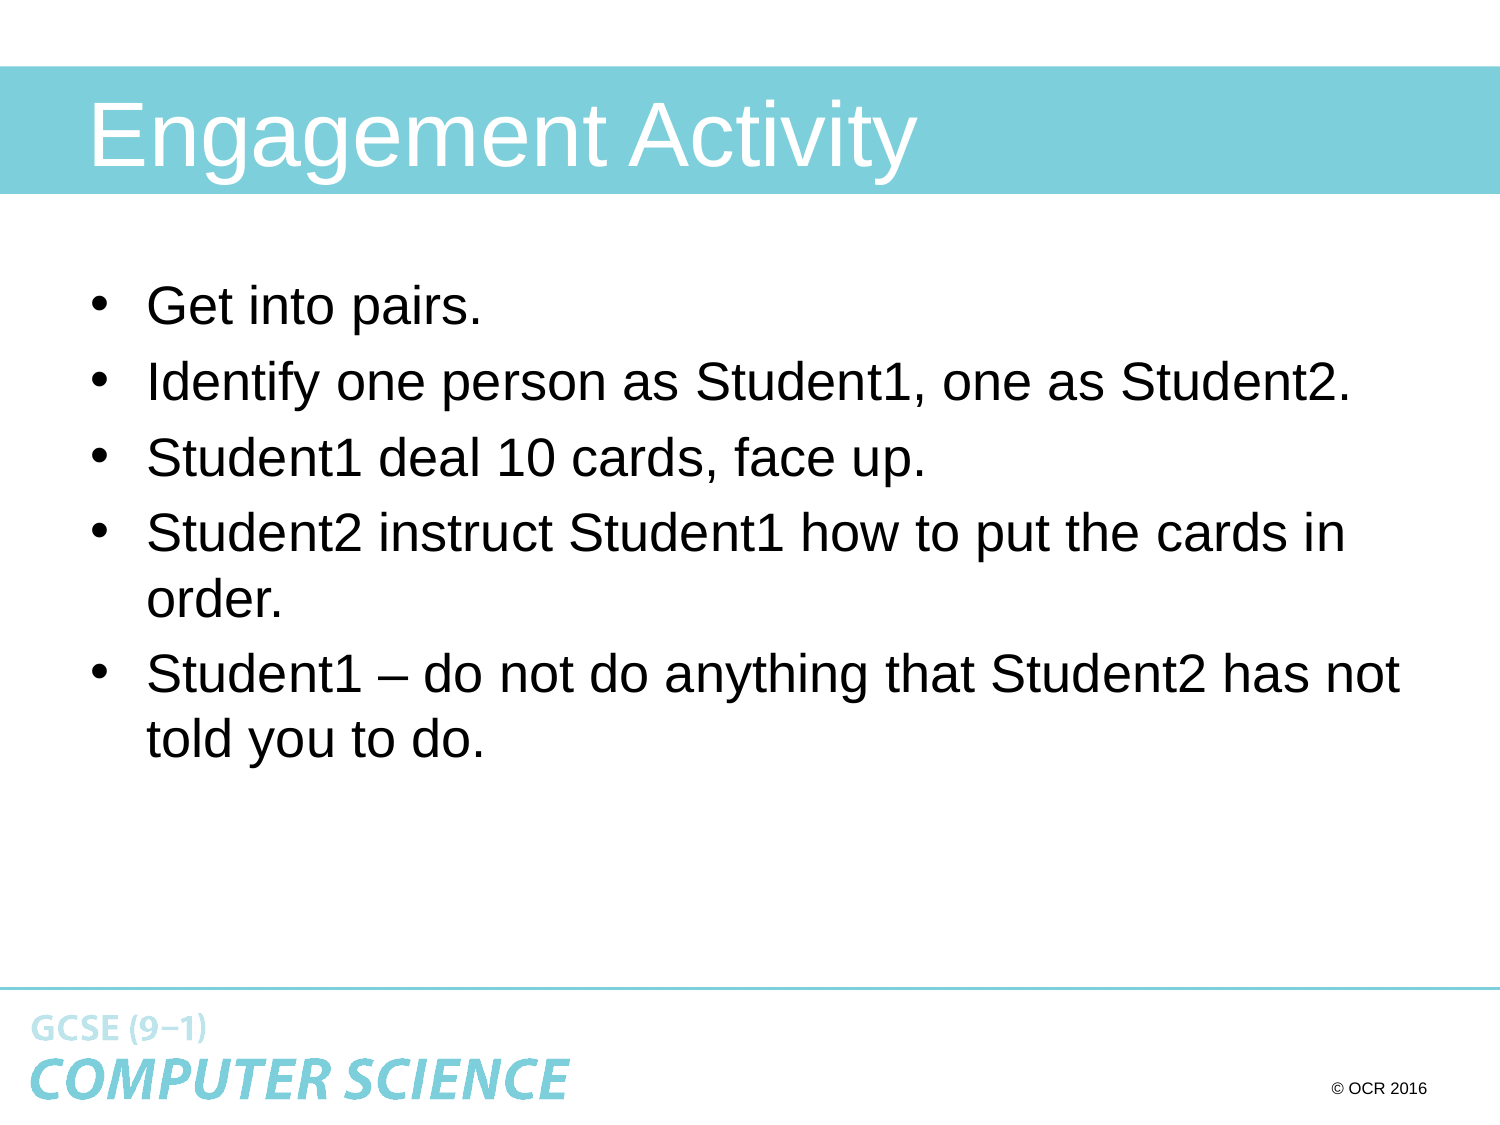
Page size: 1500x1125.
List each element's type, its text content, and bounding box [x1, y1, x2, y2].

title Engagement Activity [0, 66, 1500, 194]
picture [0, 987, 1500, 1124]
list Get into pairs. Identify one person as Student1, one as Student2. Student1 deal 10 cards, face up. Student2 instruct Student1 how to put the cards in order. Student1 – do not do anything that Student2 has not told you to do. [75, 262, 1425, 965]
